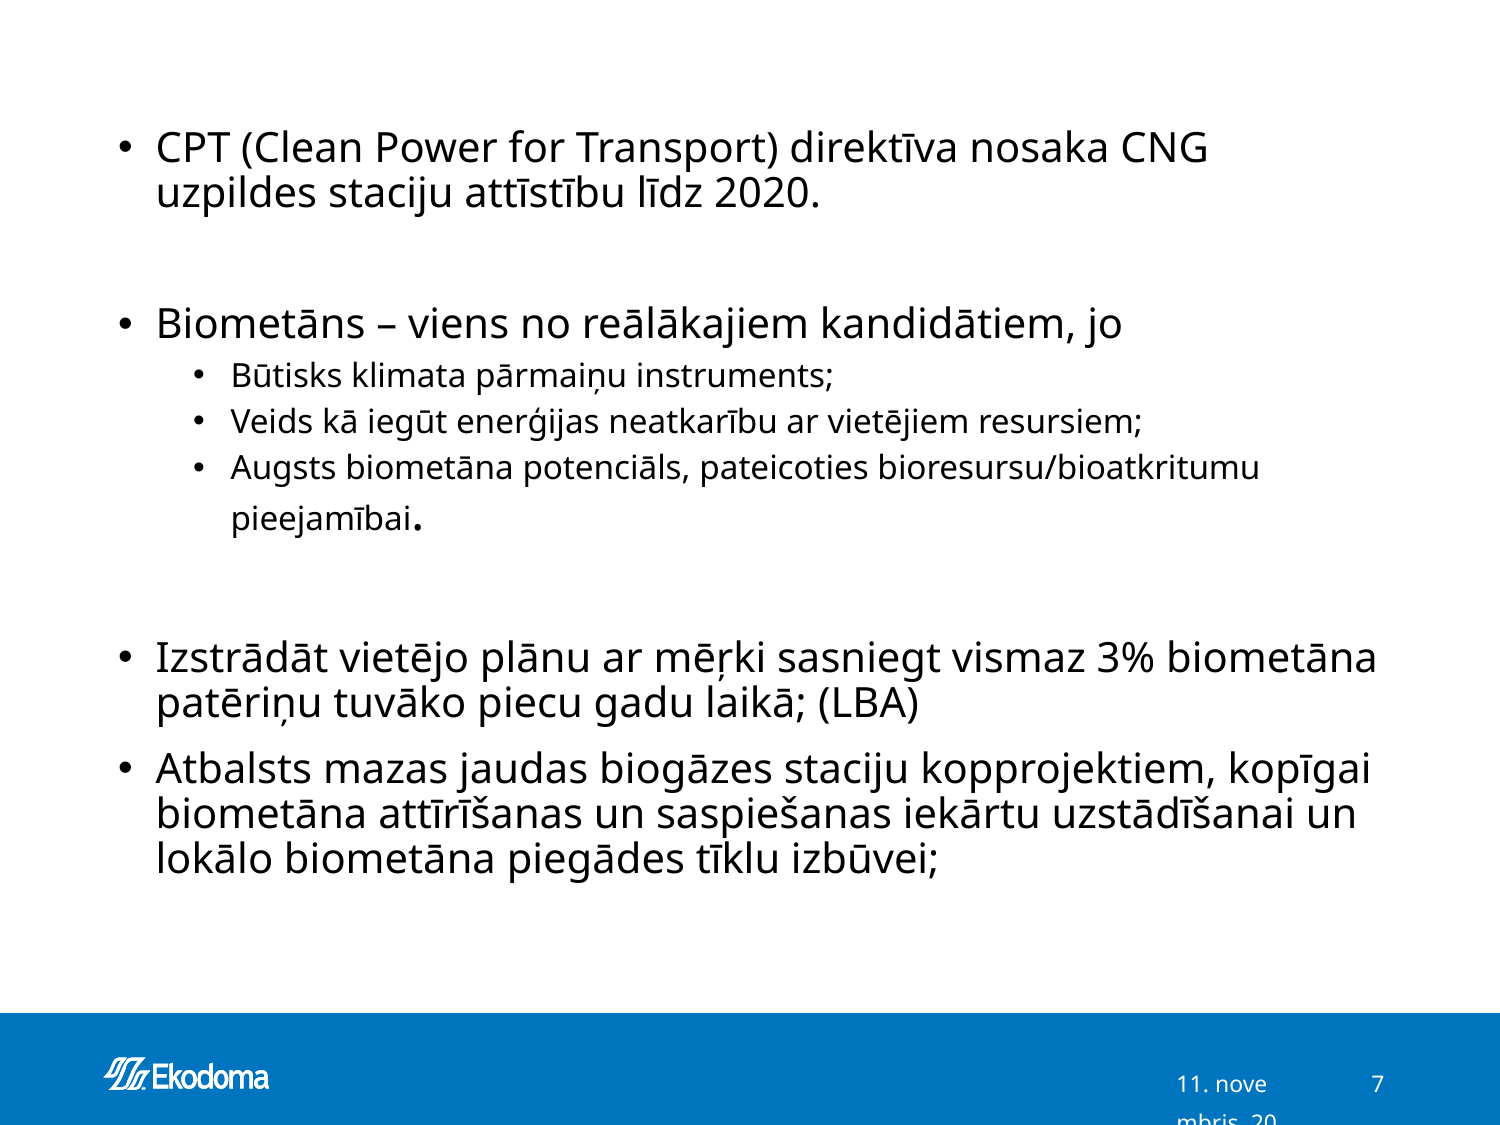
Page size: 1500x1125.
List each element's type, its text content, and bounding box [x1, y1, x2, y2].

picture [103, 1057, 269, 1090]
list CPT (Clean Power for Transport) direktīva nosaka CNG uzpildes staciju attīstību līdz 2020. Biometāns – viens no reālākajiem kandidātiem, jo Būtisks klimata pārmaiņu instruments; Veids kā iegūt enerģijas neatkarību ar vietējiem resursiem; Augsts biometāna potenciāls, pateicoties bioresursu/bioatkritumu pieejamībai. Izstrādāt vietējo plānu ar mēŗki sasniegt vismaz 3% biometāna patēriņu tuvāko piecu gadu laikā; (LBA) Atbalsts mazas jaudas biogāzes staciju kopprojektiem, kopīgai biometāna attīrīšanas un saspiešanas iekārtu uzstādīšanai un lokālo biometāna piegādes tīklu izbūvei; [103, 118, 1397, 978]
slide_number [1161, 1046, 1295, 1107]
slide_number 7 [1304, 1046, 1400, 1107]
